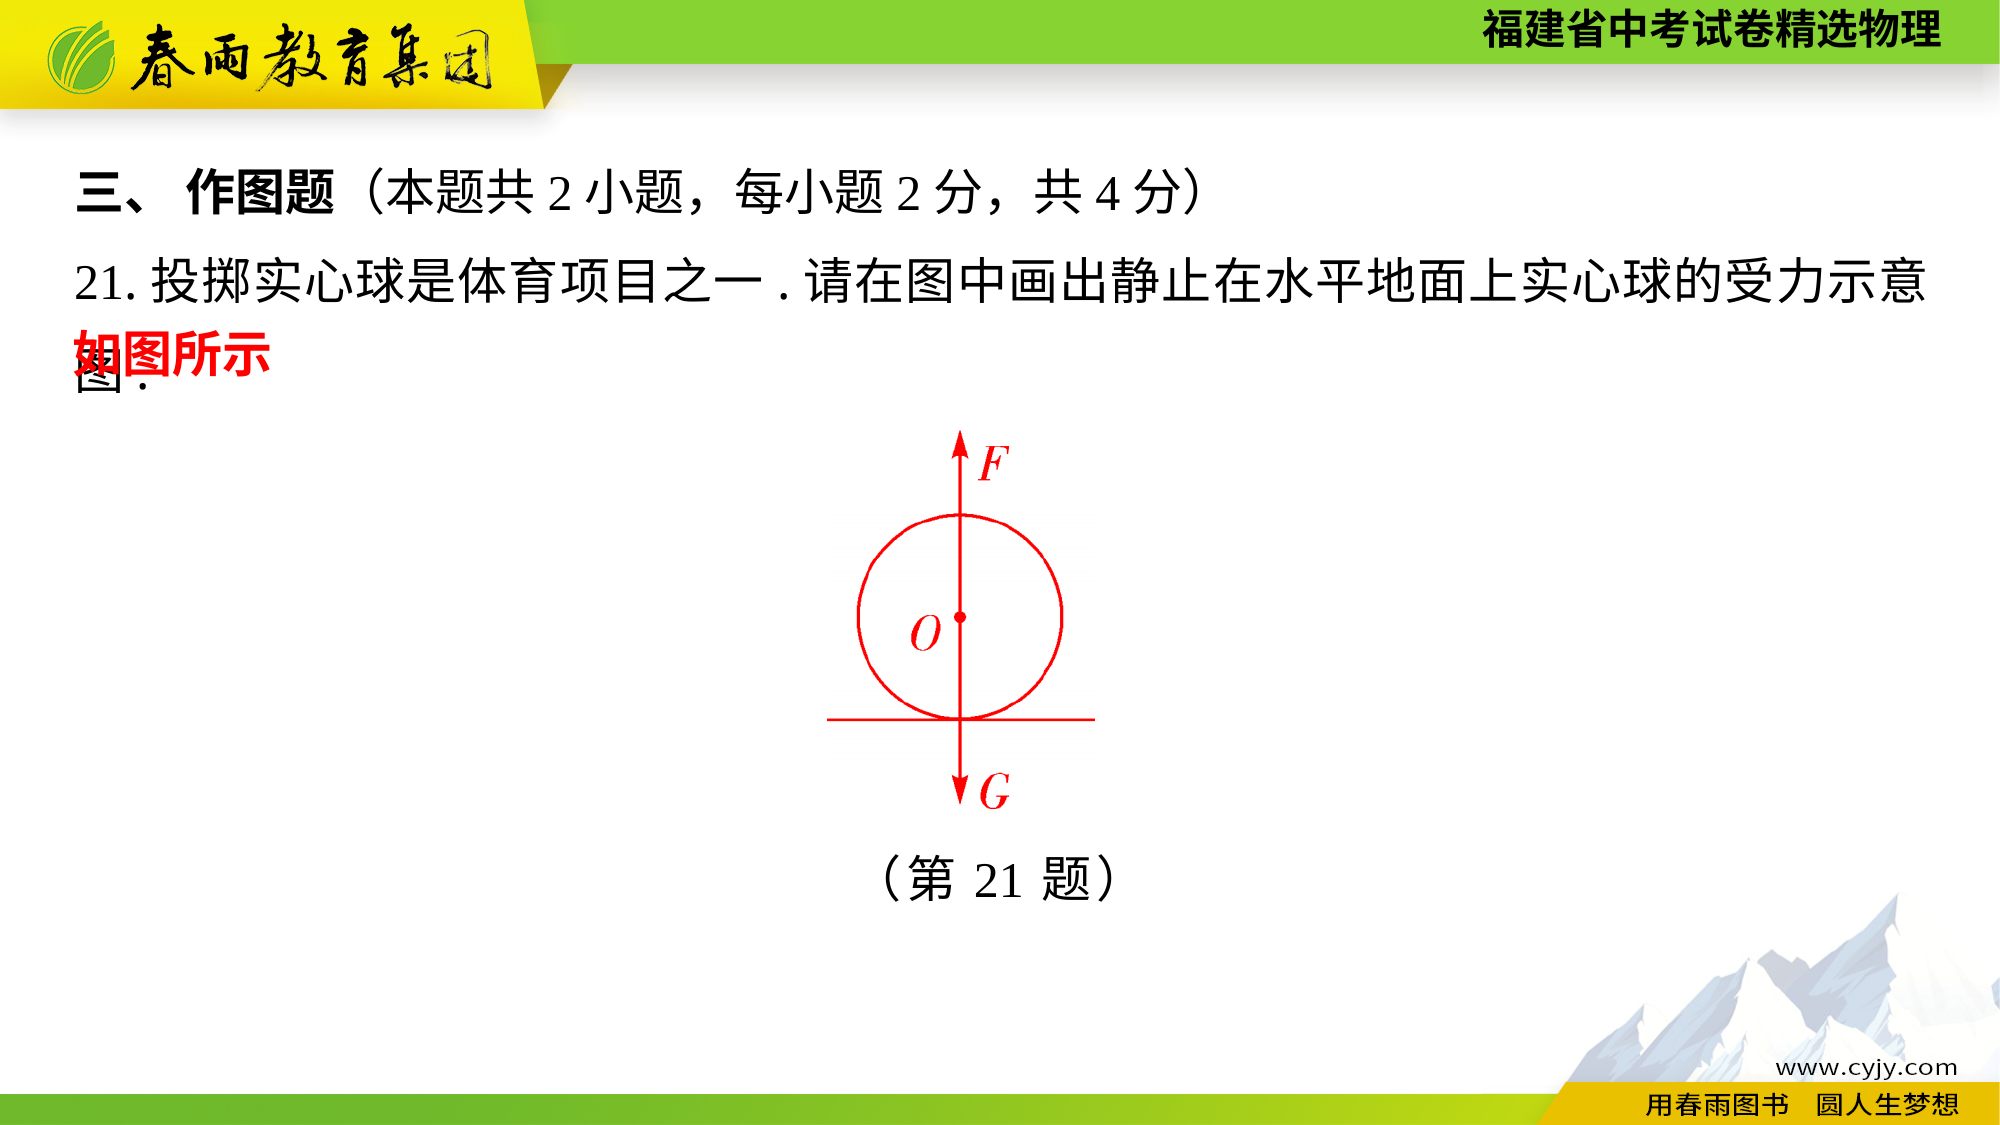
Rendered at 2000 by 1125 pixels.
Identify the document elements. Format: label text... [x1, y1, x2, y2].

list 三、 作图题（本题共2小题，每小题2分，共4分） 21.投掷实心球是体育项目之一.请在图中画出静止在水平地面上实心球的受力示意图. [59, 122, 1944, 308]
picture [0, 0, 2000, 1125]
text_box 如图所示 [57, 314, 288, 390]
text_box （第21题） [836, 810, 1217, 916]
